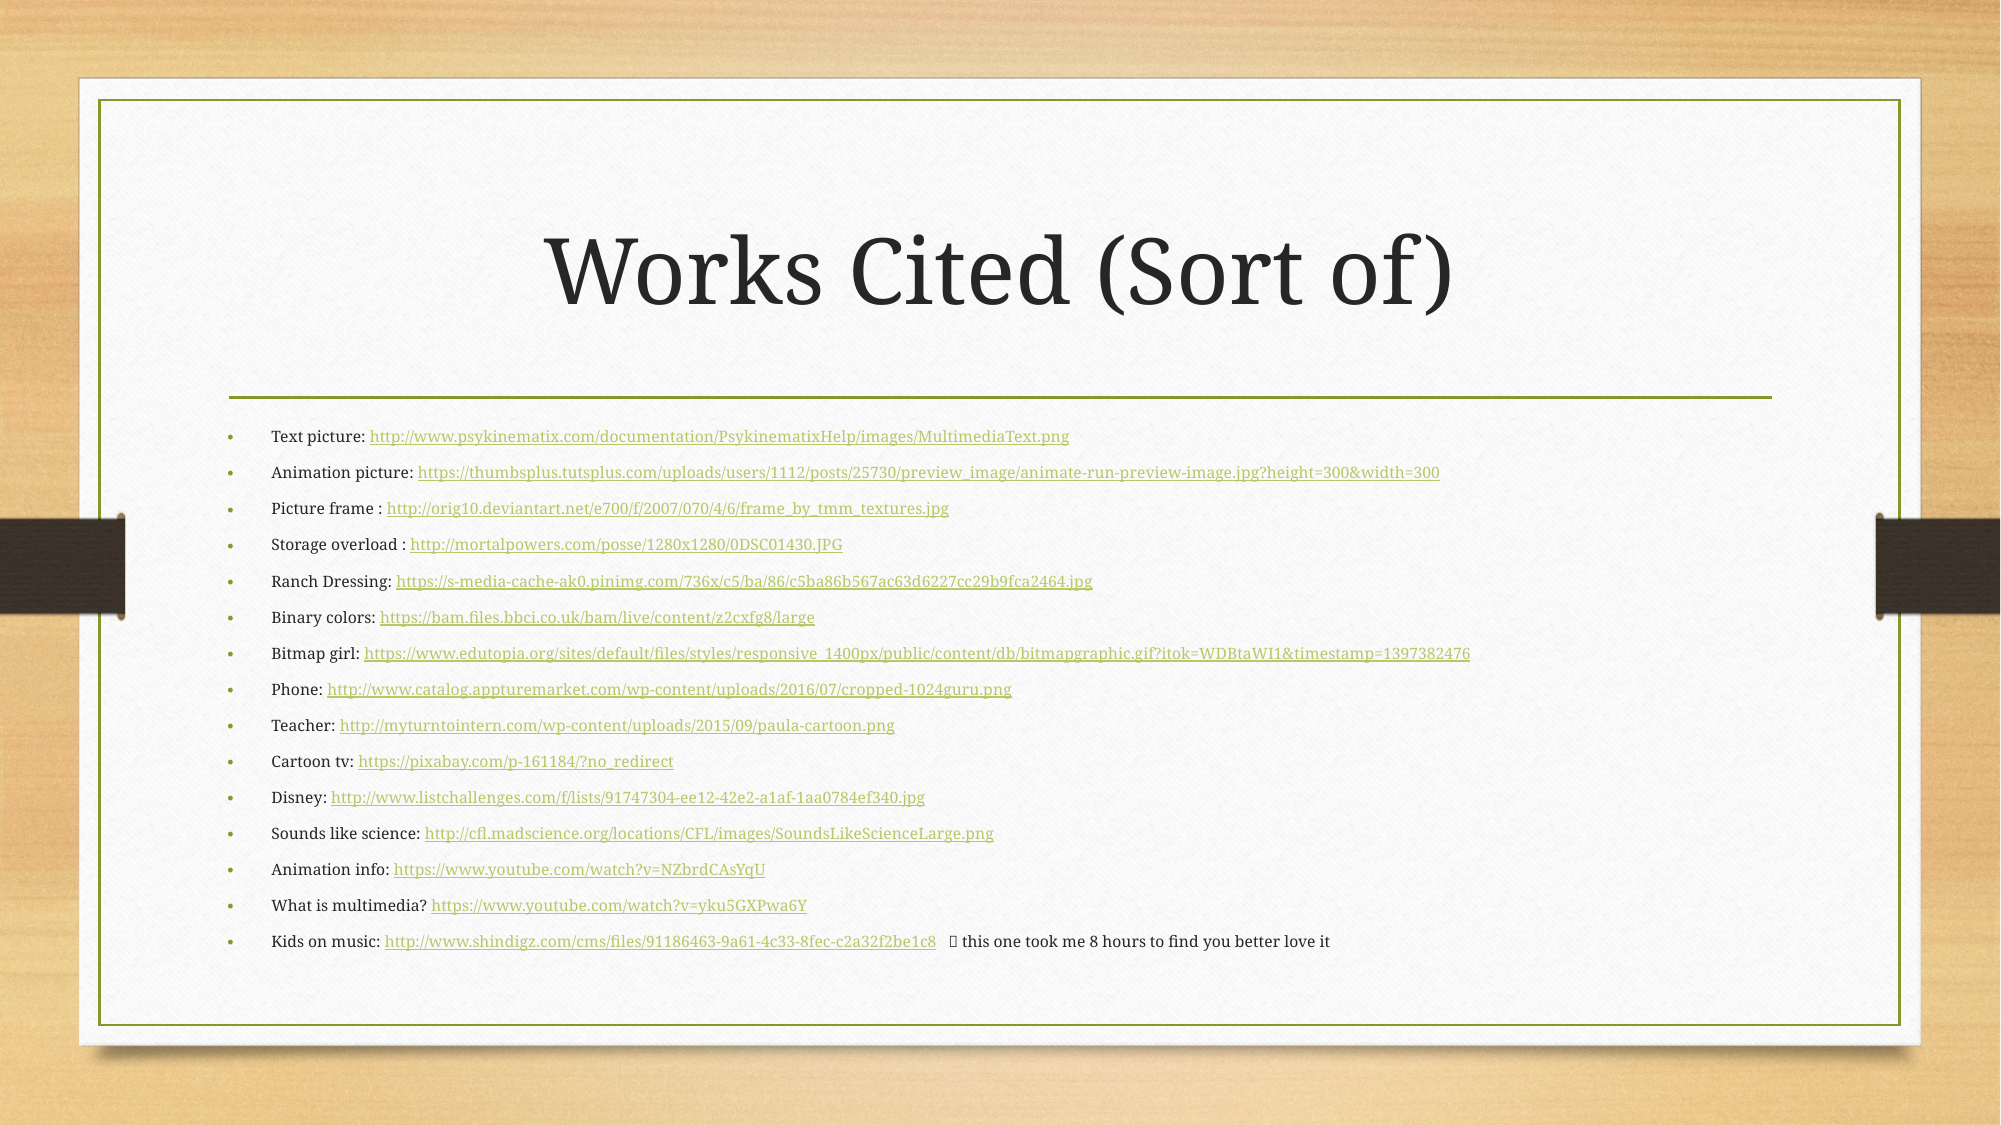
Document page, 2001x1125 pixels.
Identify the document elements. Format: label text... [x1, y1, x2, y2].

picture [0, 0, 2001, 1125]
title Works Cited (Sort of) [212, 161, 1788, 375]
list Text picture: http://www.psykinematix.com/documentation/PsykinematixHelp/images/MultimediaText.png Animation picture: https://thumbsplus.tutsplus.com/uploads/users/1112/posts/25730/preview_image/animate-run-preview-image.jpg?height=300&width=300 Picture frame : http://orig10.deviantart.net/e700/f/2007/070/4/6/frame_by_tmm_textures.jpg Storage overload : http://mortalpowers.com/posse/1280x1280/0DSC01430.JPG Ranch Dressing: https://s-media-cache-ak0.pinimg.com/736x/c5/ba/86/c5ba86b567ac63d6227cc29b9fca2464.jpg Binary colors: https://bam.files.bbci.co.uk/bam/live/content/z2cxfg8/large Bitmap girl: https://www.edutopia.org/sites/default/files/styles/responsive_1400px/public/content/db/bitmapgraphic.gif?itok=WDBtaWI1&timestamp=1397382476 Phone: http://www.catalog.appturemarket.com/wp-content/uploads/2016/07/cropped-1024guru.png Teacher: http://myturntointern.com/wp-content/uploads/2015/09/paula-cartoon.png Cartoon tv: https://pixabay.com/p-161184/?no_redirect Disney: http://www.listchallenges.com/f/lists/91747304-ee12-42e2-a1af-1aa0784ef340.jpg Sounds like science: http://cfl.madscience.org/locations/CFL/images/SoundsLikeScienceLarge.png Animation info: https://www.youtube.com/watch?v=NZbrdCAsYqU What is multimedia? https://www.youtube.com/watch?v=yku5GXPwa6Y Kids on music: http://www.shindigz.com/cms/files/91186463-9a61-4c33-8fec-c2a32f2be1c8  this one took me 8 hours to find you better love it [212, 419, 1788, 964]
